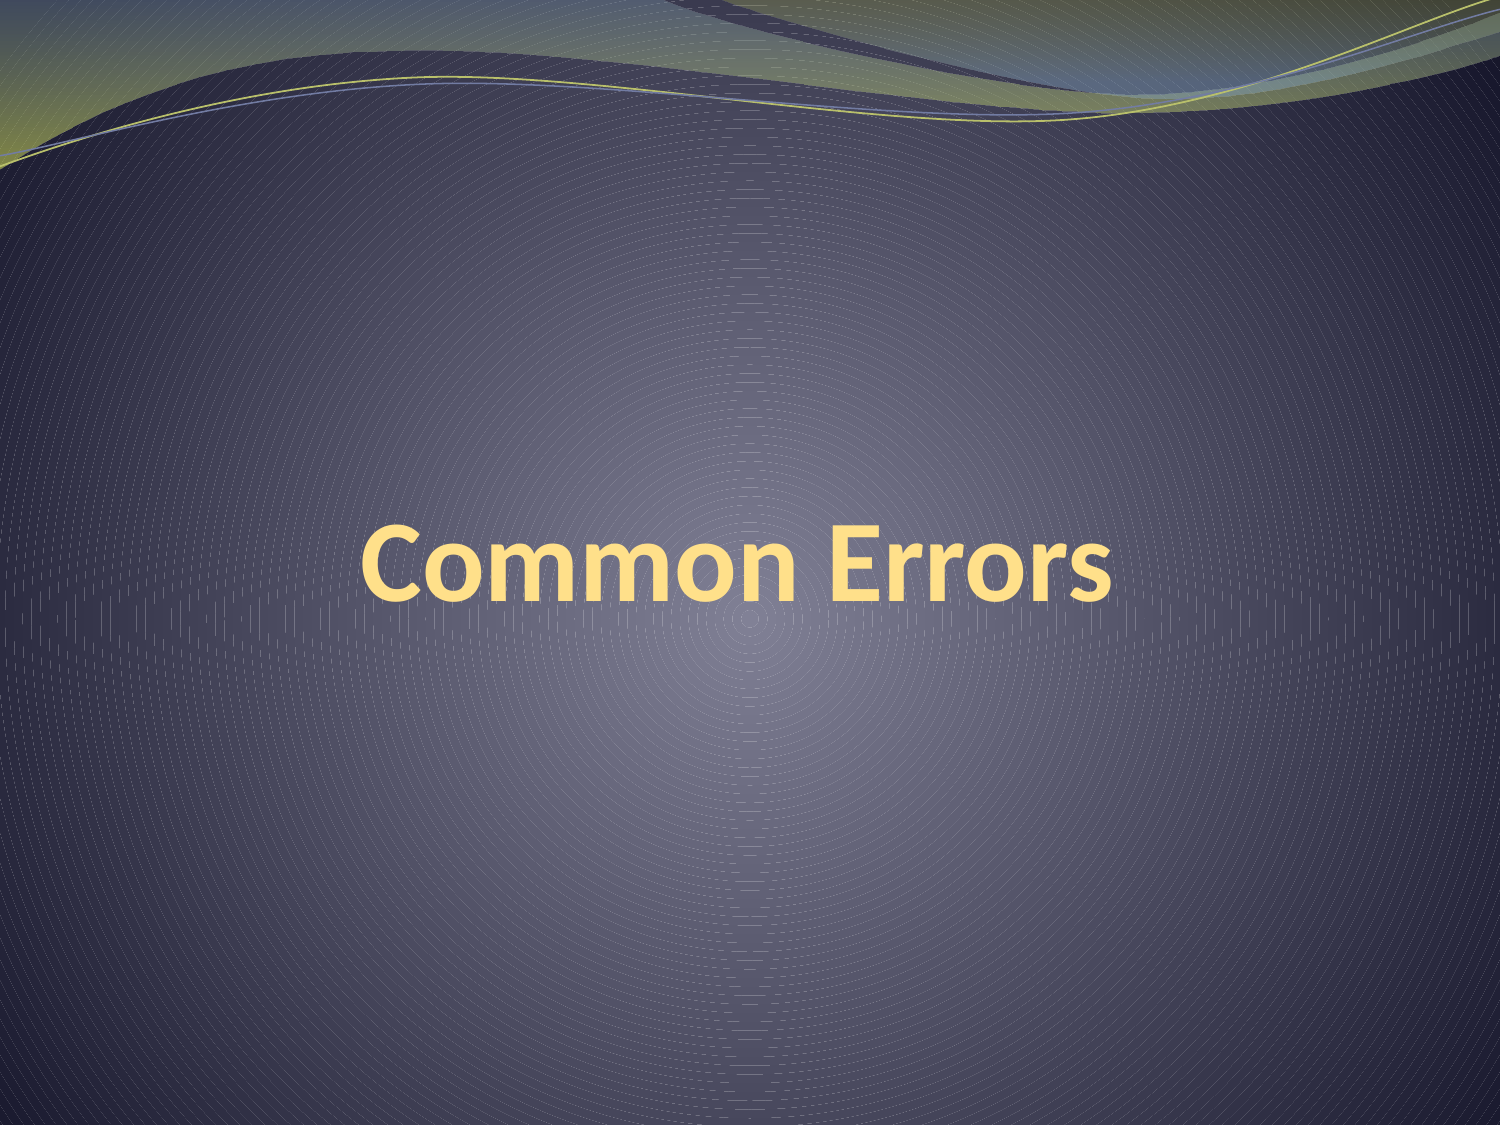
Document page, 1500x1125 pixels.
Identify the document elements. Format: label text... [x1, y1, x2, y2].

title Common Errors [99, 249, 1375, 625]
